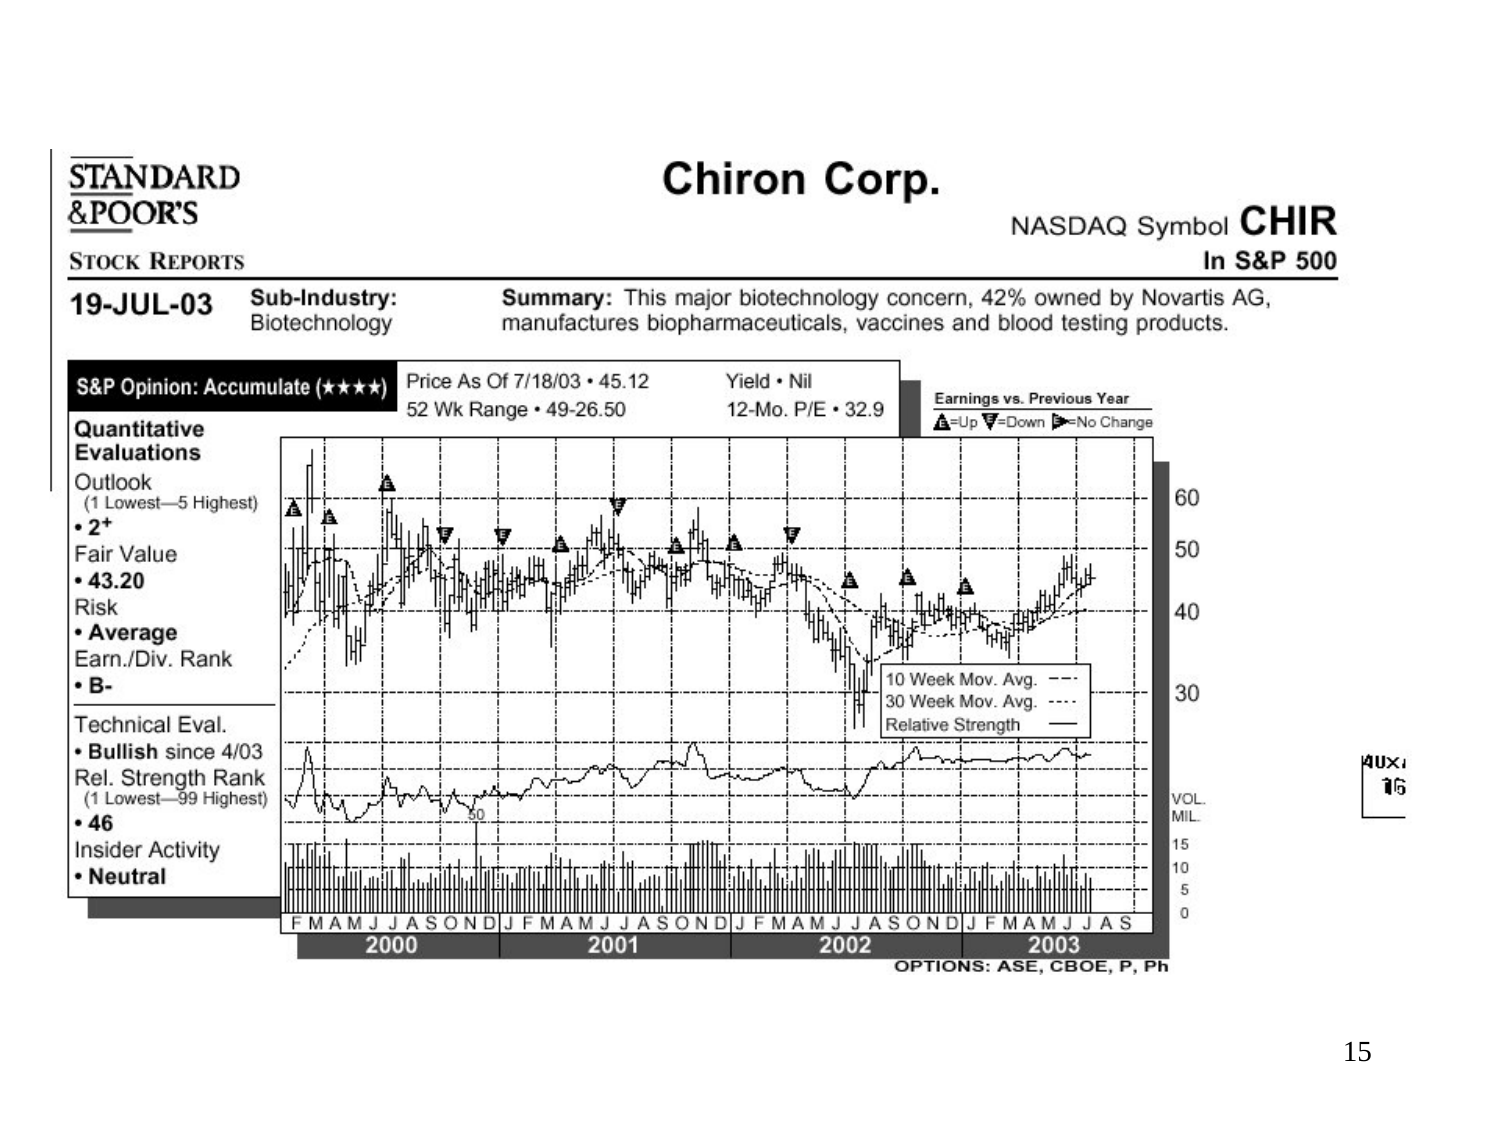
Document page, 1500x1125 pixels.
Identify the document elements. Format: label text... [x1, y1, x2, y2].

picture [48, 149, 1451, 976]
slide_number 15 [1074, 1024, 1388, 1101]
